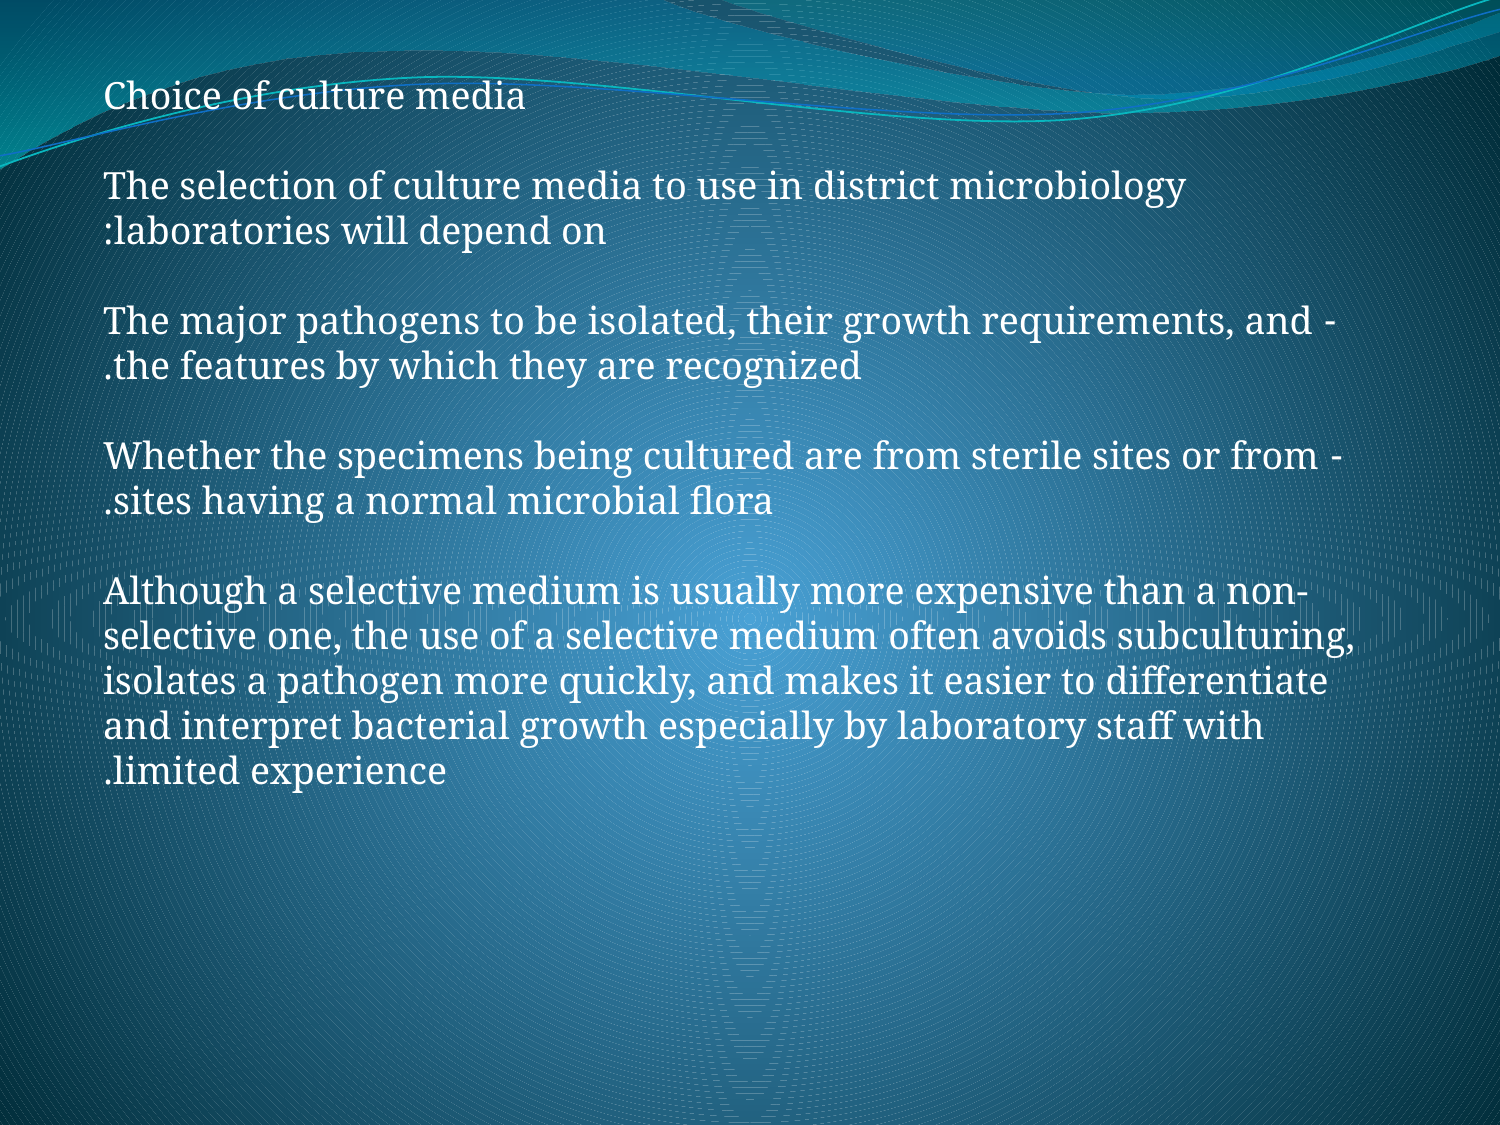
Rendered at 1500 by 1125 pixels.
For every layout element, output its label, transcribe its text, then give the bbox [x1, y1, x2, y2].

text_box Choice of culture media The selection of culture media to use in district microbiology laboratories will depend on: - The major pathogens to be isolated, their growth requirements, and the features by which they are recognized. - Whether the specimens being cultured are from sterile sites or from sites having a normal microbial flora. Although a selective medium is usually more expensive than a non-selective one, the use of a selective medium often avoids subculturing, isolates a pathogen more quickly, and makes it easier to differentiate and interpret bacterial growth especially by laboratory staff with limited experience. [88, 64, 1376, 890]
